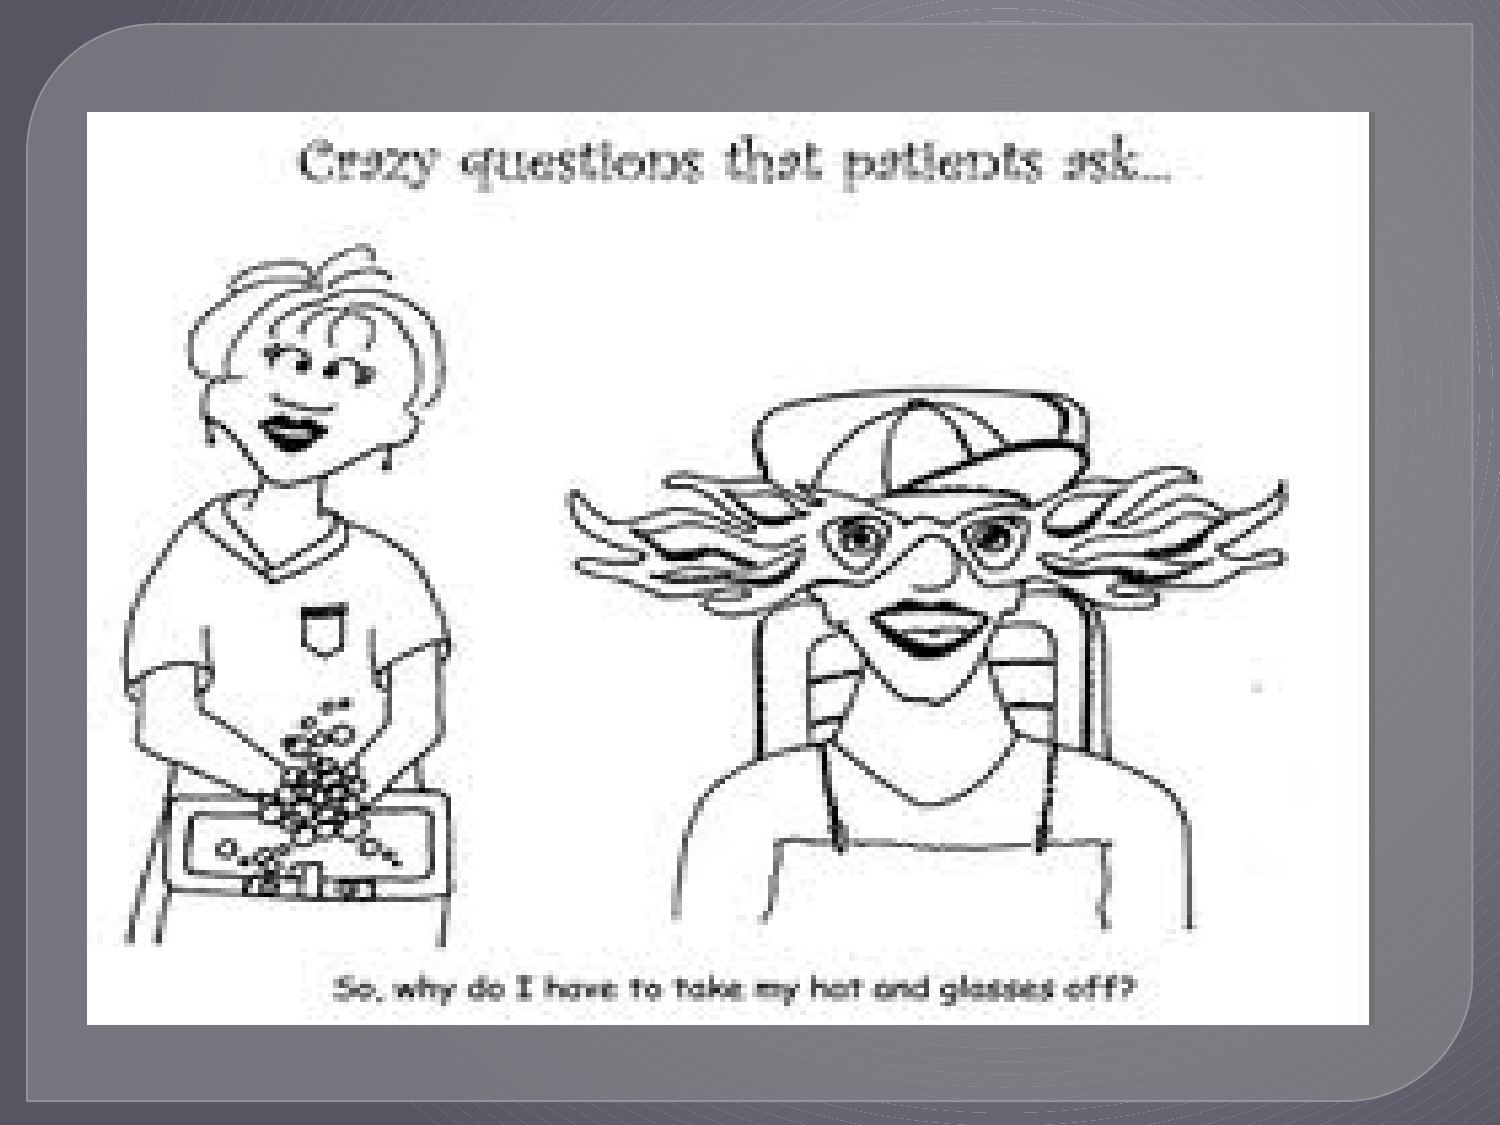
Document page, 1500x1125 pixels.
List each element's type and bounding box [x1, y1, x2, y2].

picture [87, 112, 1376, 1026]
